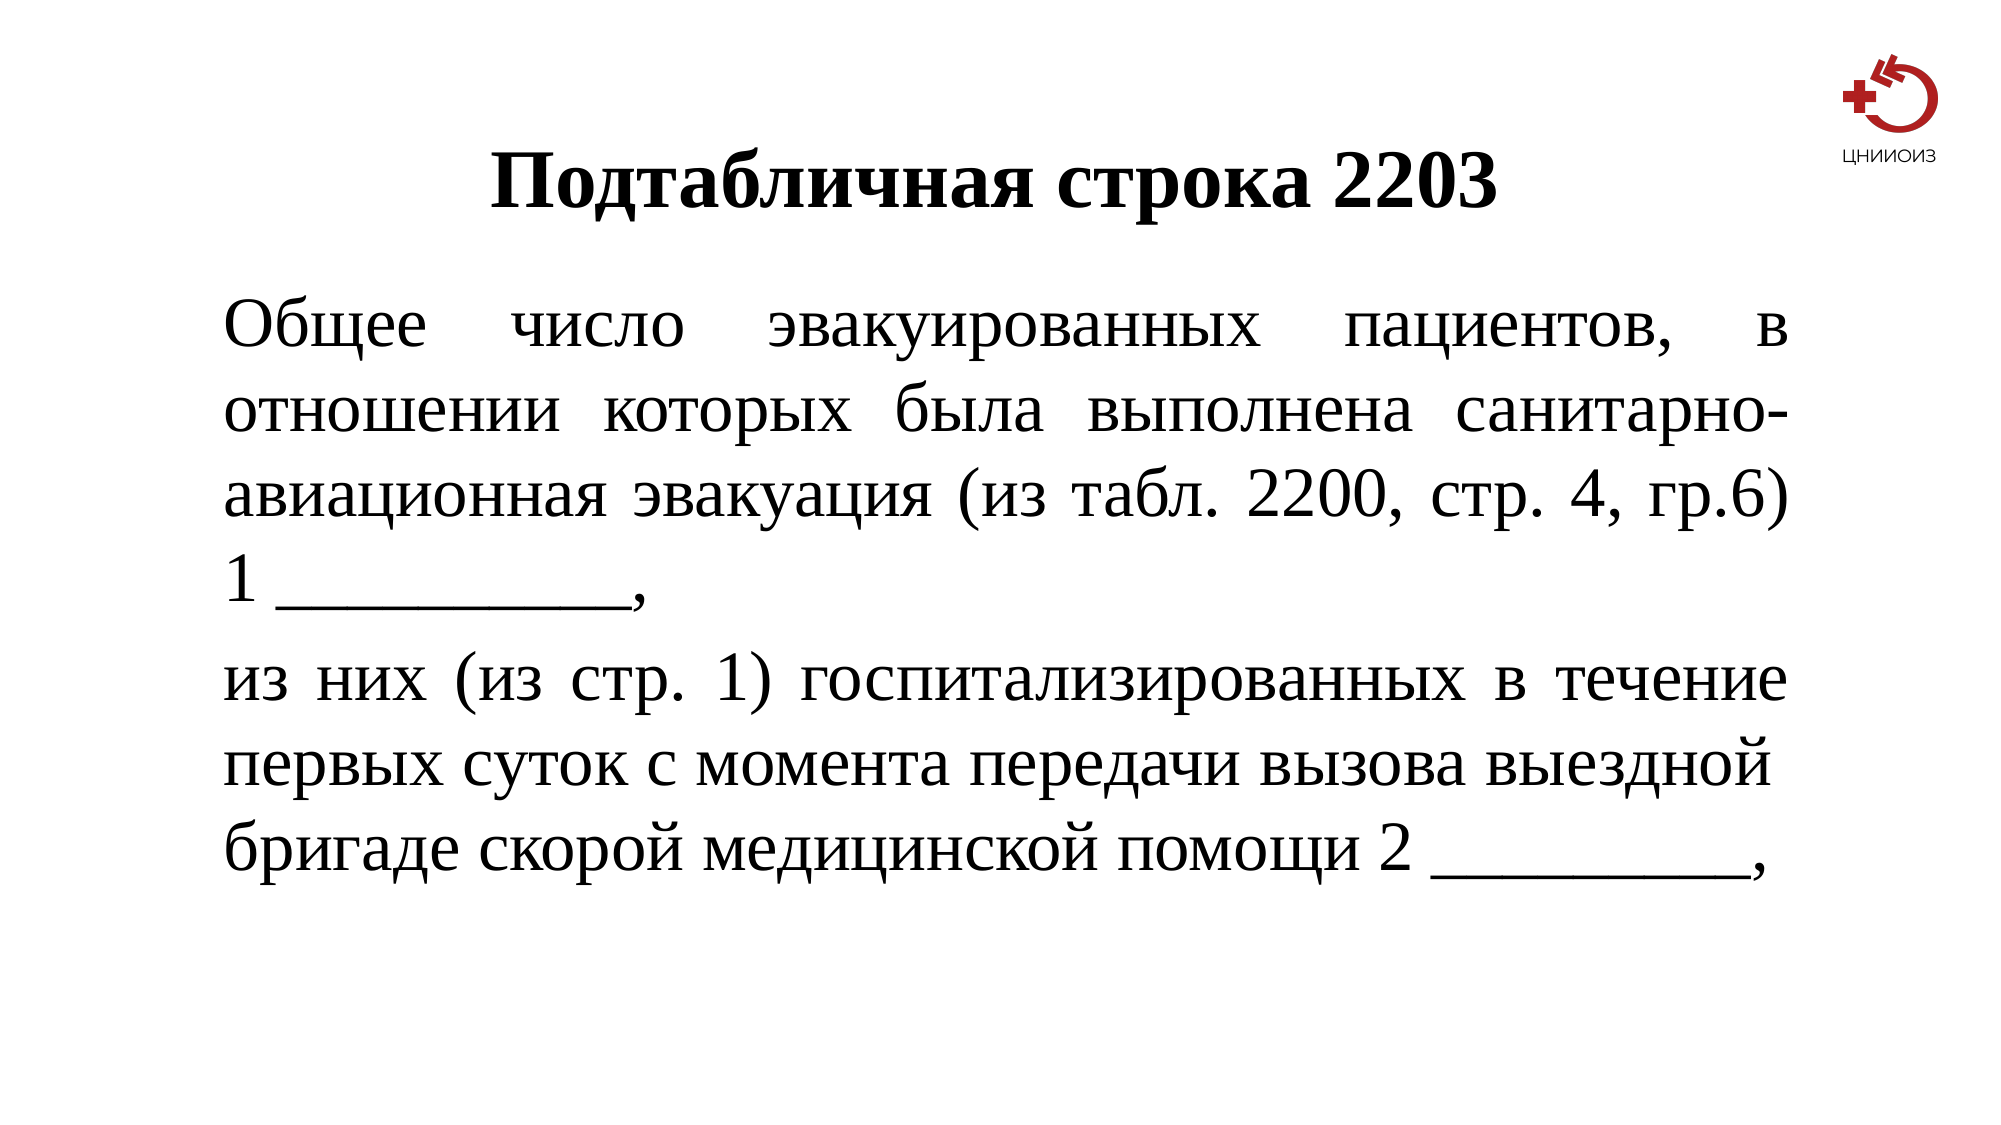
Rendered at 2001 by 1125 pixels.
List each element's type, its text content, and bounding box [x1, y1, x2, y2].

picture [1843, 54, 1938, 165]
title Подтабличная строка 2203 [320, 80, 1671, 268]
list Общее число эвакуированных пациентов, в отношении которых была выполнена санитарно-авиационная эвакуация (из табл. 2200, стр. 4, гр.6) 1 __________, из них (из стр. 1) госпитализированных в течение первых суток с момента передачи вызова выездной бригаде скорой медицинской помощи 2 _________, [208, 268, 1808, 1045]
